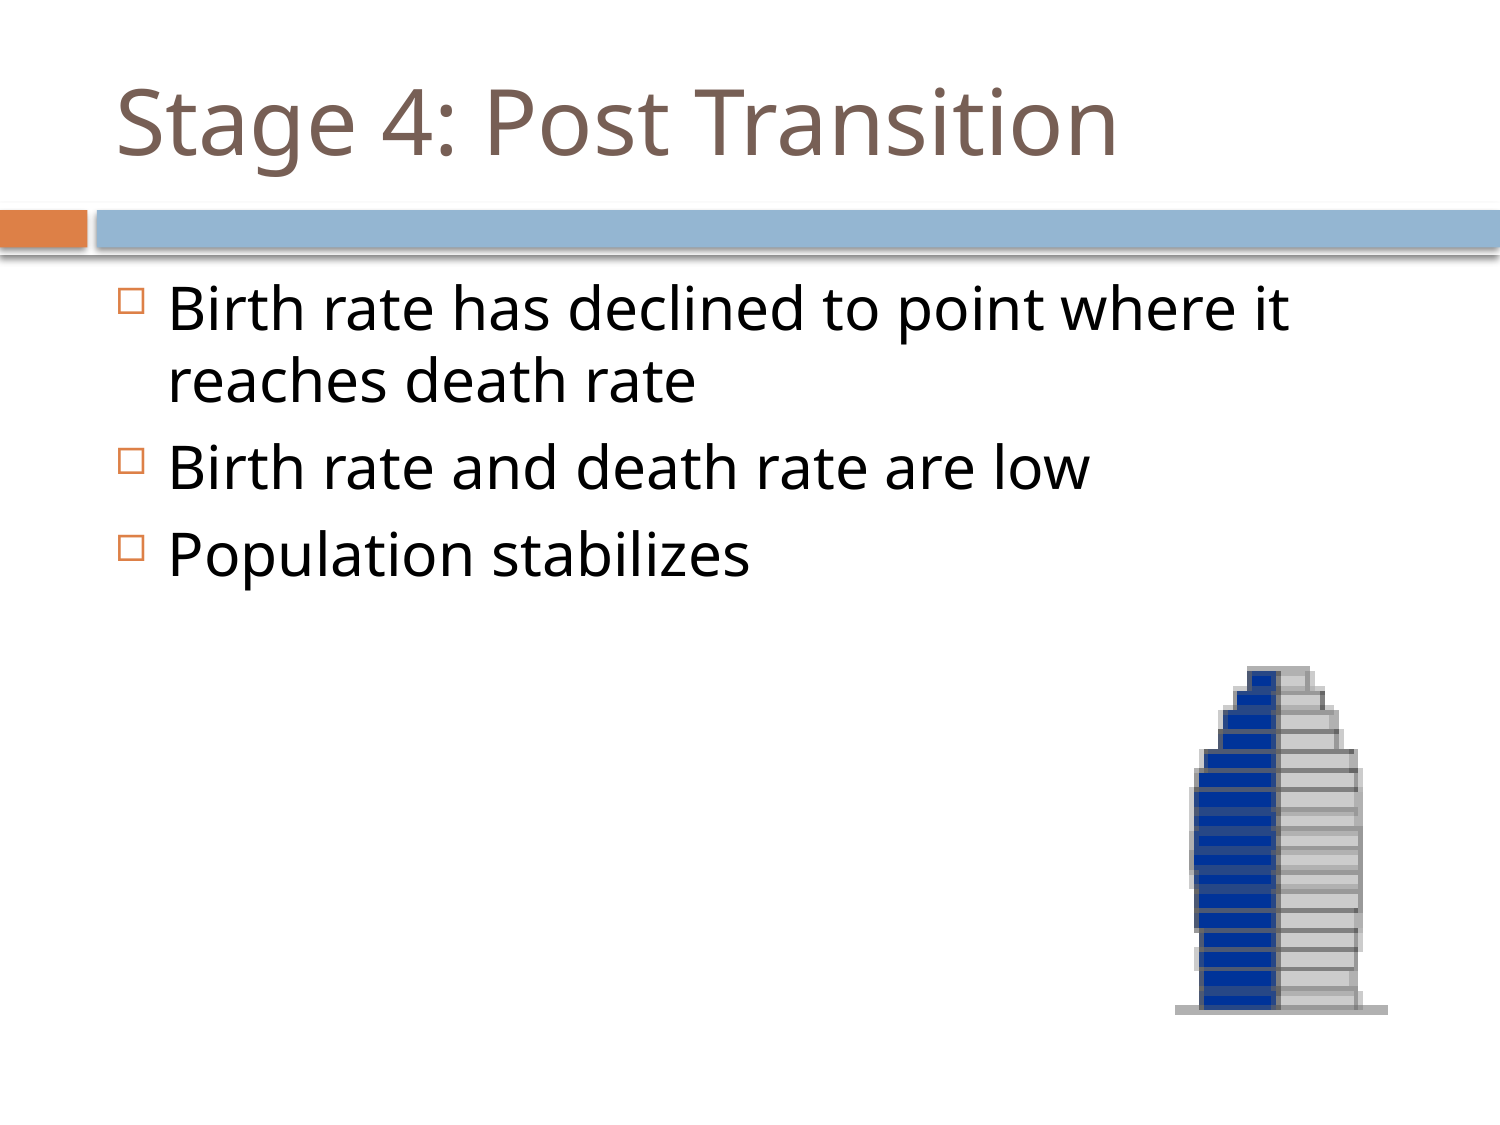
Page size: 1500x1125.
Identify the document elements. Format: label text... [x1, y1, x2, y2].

title Stage 4: Post Transition [100, 37, 1438, 200]
picture [1174, 632, 1389, 1030]
list Birth rate has declined to point where it reaches death rate Birth rate and death rate are low Population stabilizes [100, 262, 1438, 1000]
